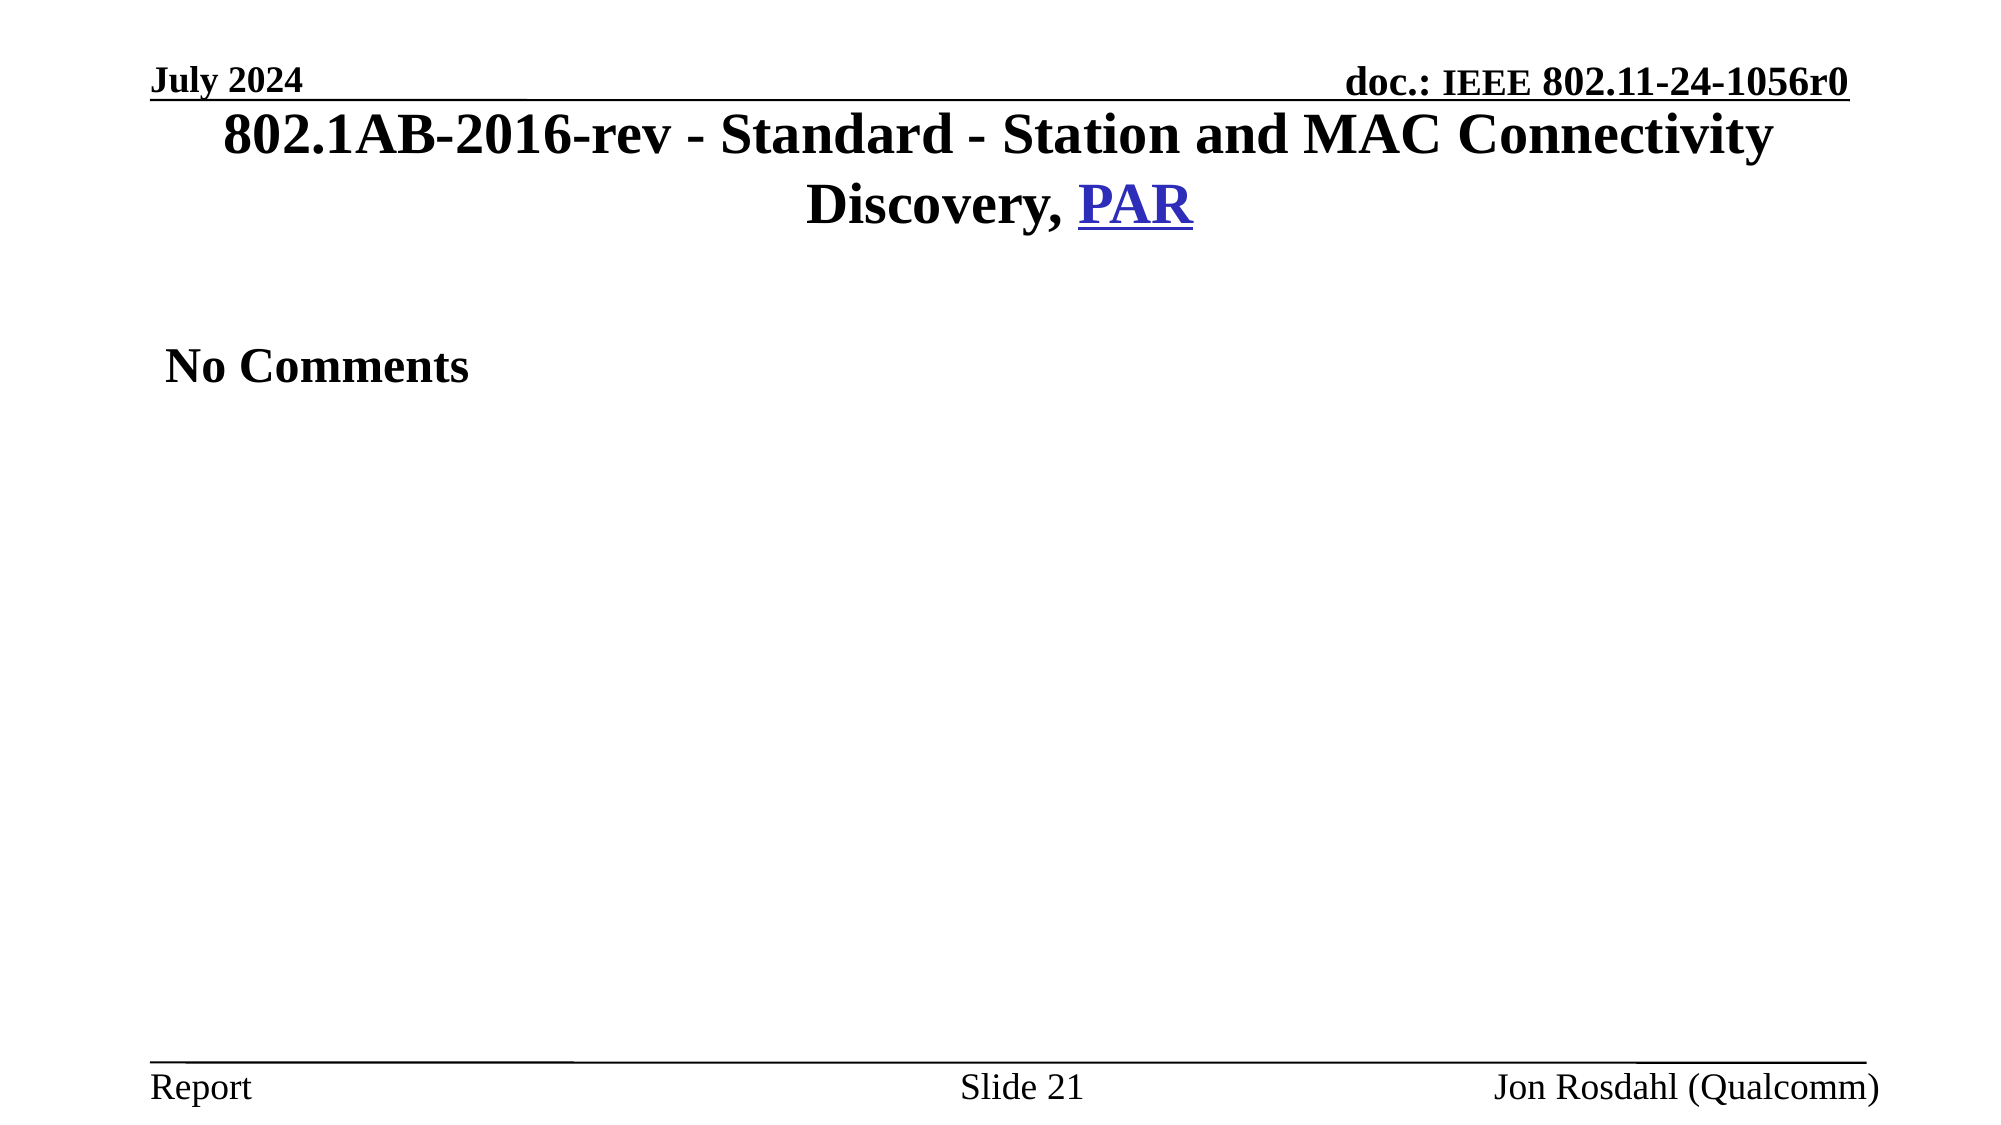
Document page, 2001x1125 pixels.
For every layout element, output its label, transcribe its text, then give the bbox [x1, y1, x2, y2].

list No Comments [149, 324, 1850, 1000]
slide_number Slide 21 [950, 1061, 1095, 1125]
title 802.1AB-2016-rev - Standard - Station and MAC Connectivity Discovery, PAR [149, 112, 1850, 288]
footer Jon Rosdahl (Qualcomm) [1436, 1061, 1881, 1108]
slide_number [149, 49, 431, 100]
